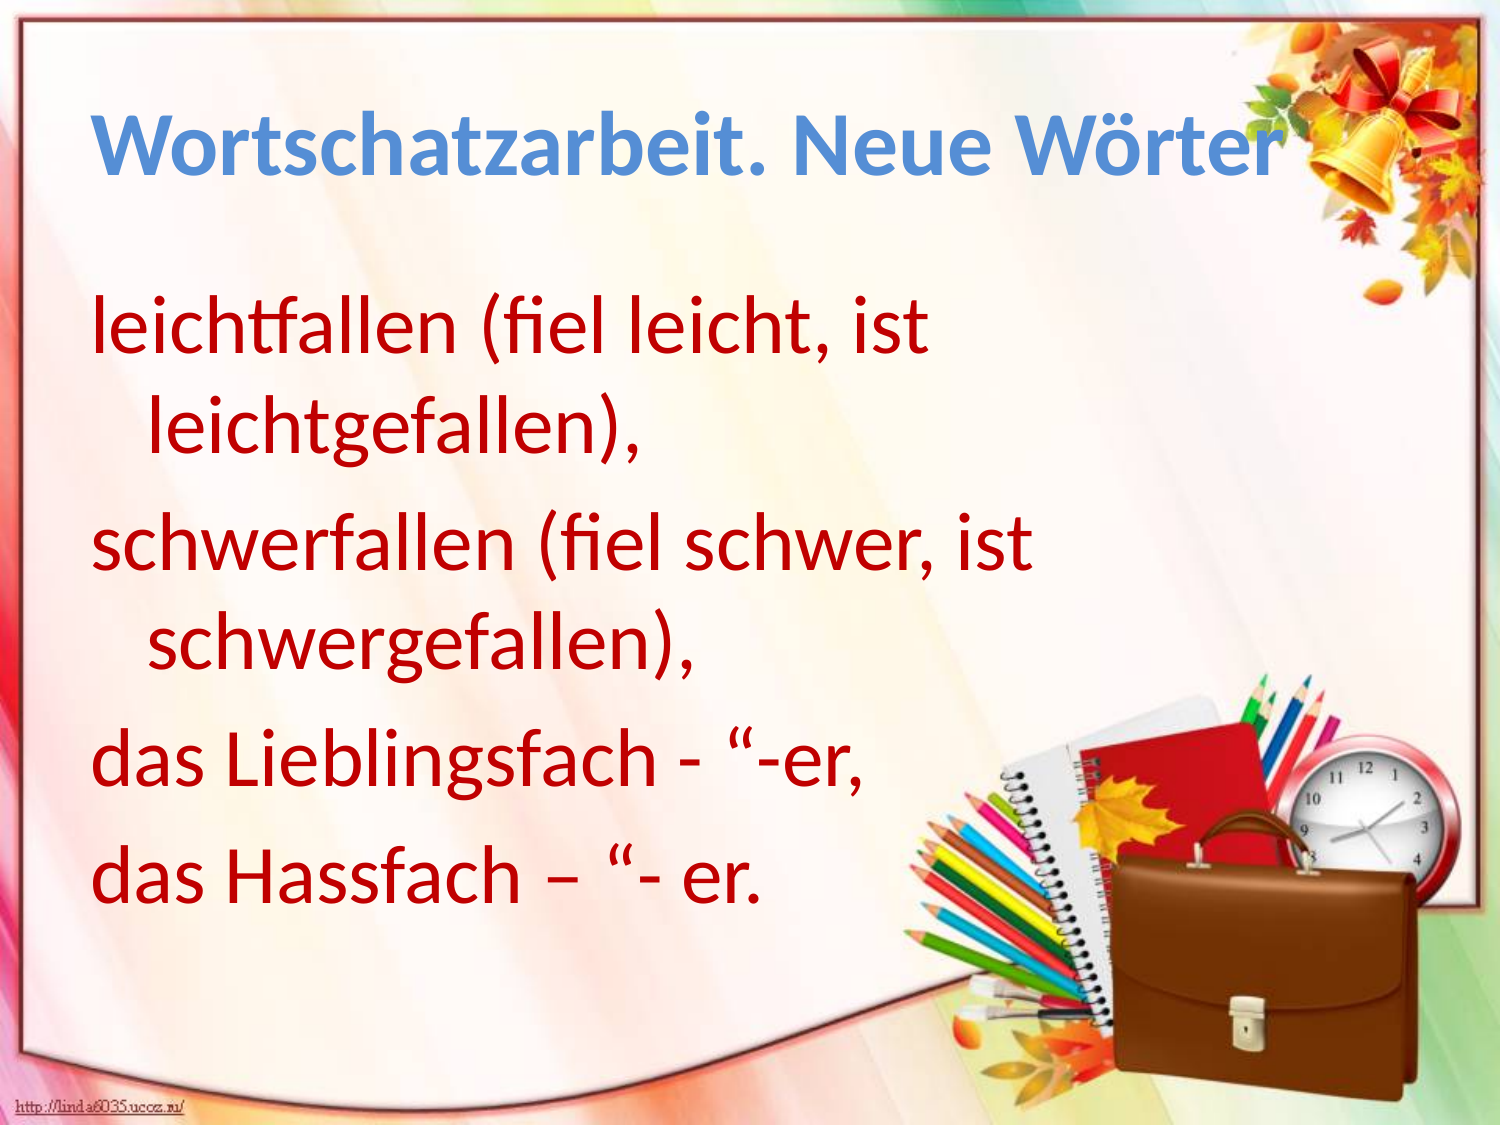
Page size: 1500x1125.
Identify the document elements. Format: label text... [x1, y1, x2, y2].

title Wortschatzarbeit. Neue Wörter [75, 45, 1425, 233]
picture [0, 0, 1500, 1125]
list leichtfallen (fiel leicht, ist leichtgefallen), schwerfallen (fiel schwer, ist schwergefallen), das Lieblingsfach - “-er, das Hassfach – “- er. [75, 262, 1425, 1005]
